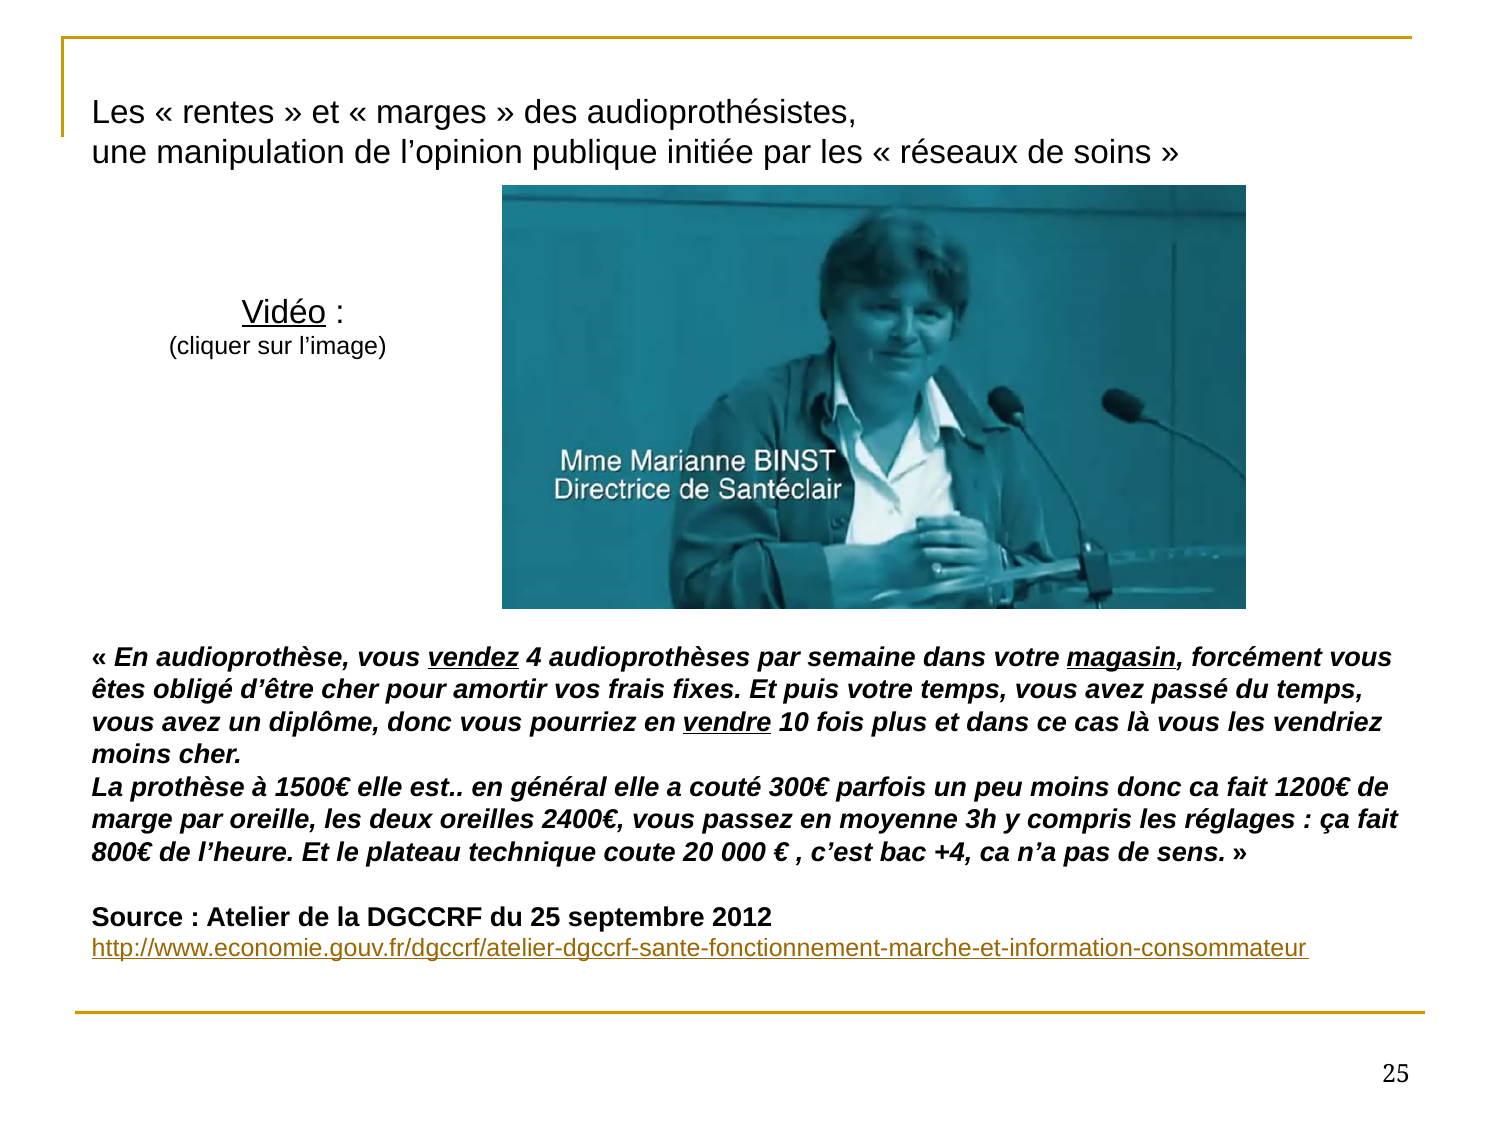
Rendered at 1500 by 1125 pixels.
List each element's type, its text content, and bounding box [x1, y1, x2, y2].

slide_number 25 [1074, 1023, 1426, 1100]
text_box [501, 184, 1247, 610]
text_box Les « rentes » et « marges » des audioprothésistes, une manipulation de l’opinion publique initiée par les « réseaux de soins » Vidéo : (cliquer sur l’image) « En audioprothèse, vous vendez 4 audioprothèses par semaine dans votre magasin, forcément vous êtes obligé d’être cher pour amortir vos frais fixes. Et puis votre temps, vous avez passé du temps, vous avez un diplôme, donc vous pourriez en vendre 10 fois plus et dans ce cas là vous les vendriez moins cher. La prothèse à 1500€ elle est.. en général elle a couté 300€ parfois un peu moins donc ca fait 1200€ de marge par oreille, les deux oreilles 2400€, vous passez en moyenne 3h y compris les réglages : ça fait 800€ de l’heure. Et le plateau technique coute 20 000 € , c’est bac +4, ca n’a pas de sens. » Source : Atelier de la DGCCRF du 25 septembre 2012 http://www.economie.gouv.fr/dgccrf/atelier-dgccrf-sante-fonctionnement-marche-et-information-consommateur [76, 82, 1424, 1039]
